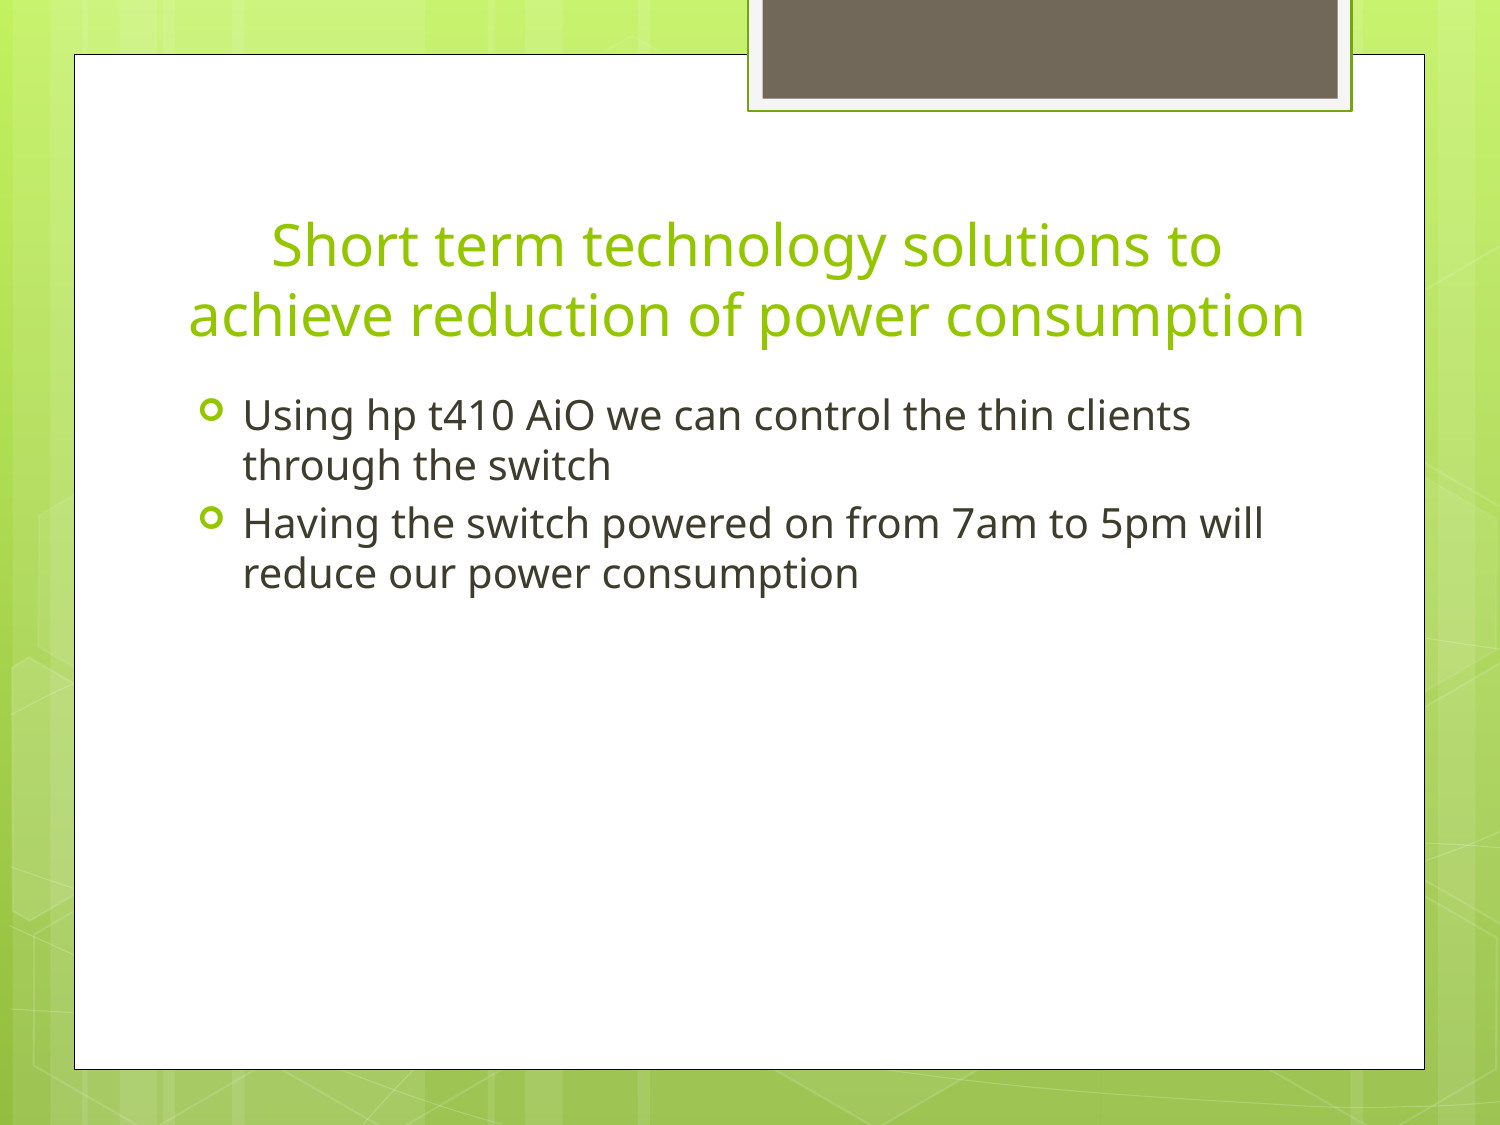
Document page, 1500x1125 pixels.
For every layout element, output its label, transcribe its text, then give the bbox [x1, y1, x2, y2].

list Using hp t410 AiO we can control the thin clients through the switch Having the switch powered on from 7am to 5pm will reduce our power consumption [171, 381, 1283, 957]
title Short term technology solutions to achieve reduction of power consumption [171, 168, 1324, 357]
